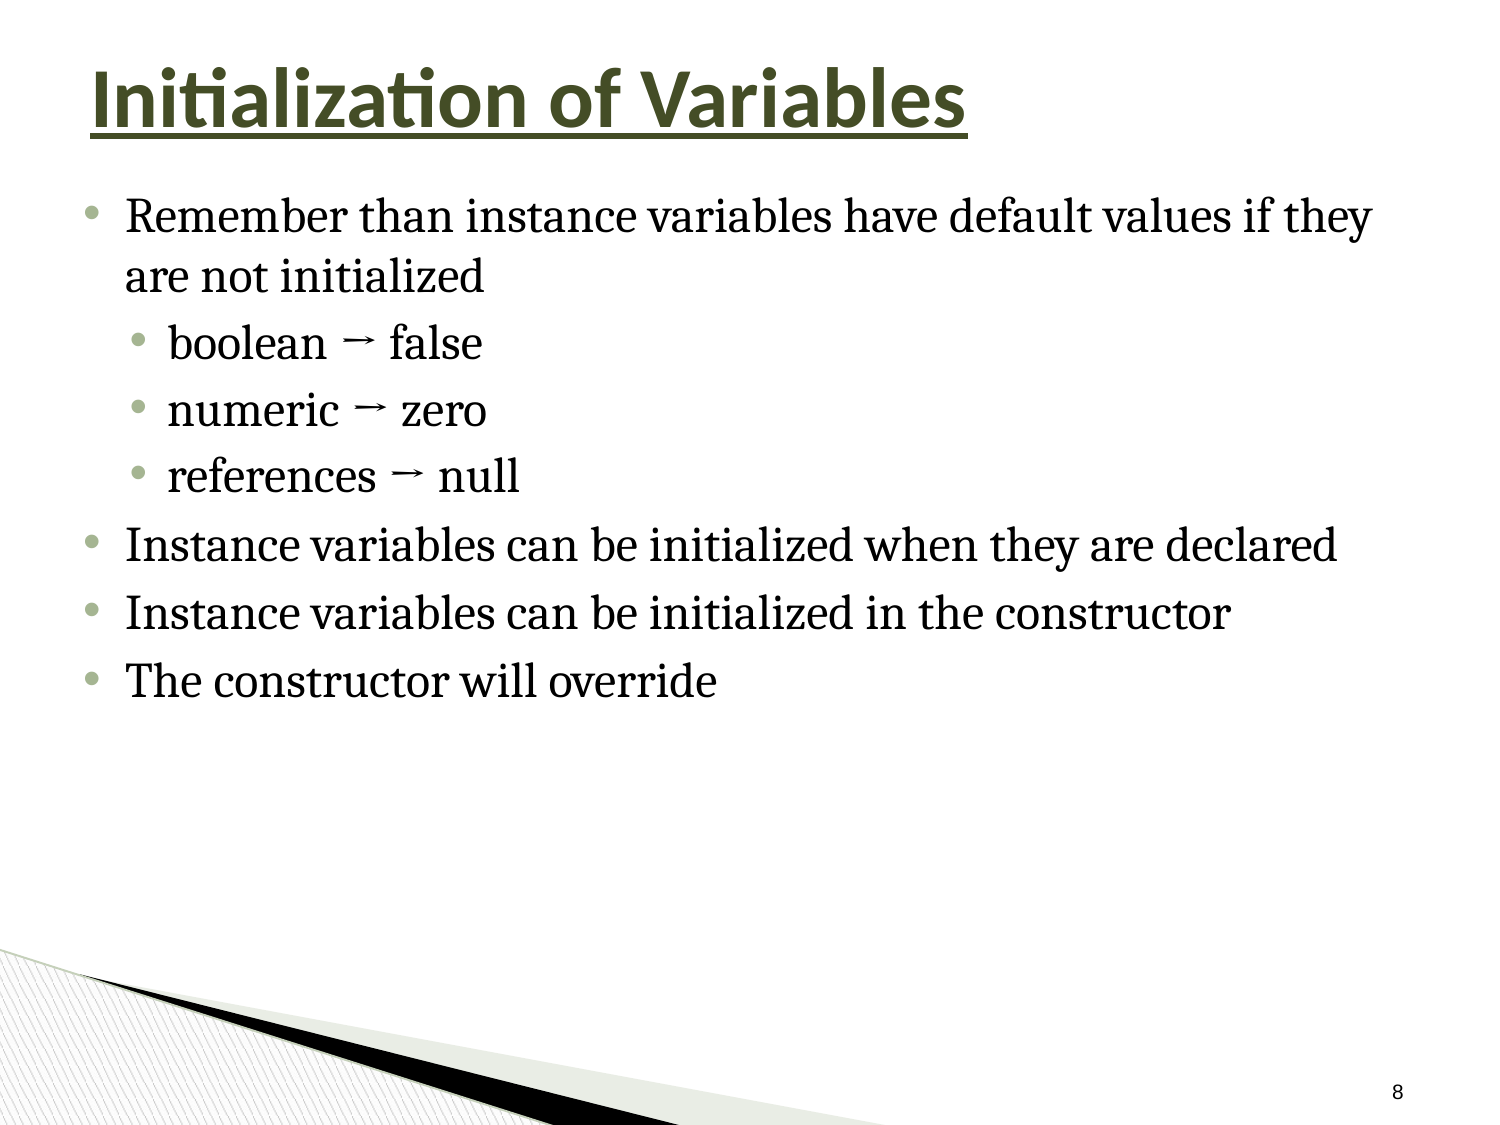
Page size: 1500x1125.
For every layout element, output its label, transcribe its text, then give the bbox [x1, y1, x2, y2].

title Initialization of Variables [75, 0, 1425, 174]
list Remember than instance variables have default values if they are not initialized boolean → false numeric → zero references → null Instance variables can be initialized when they are declared Instance variables can be initialized in the constructor The constructor will override [50, 174, 1450, 918]
slide_number ‹#› [1103, 1051, 1419, 1112]
